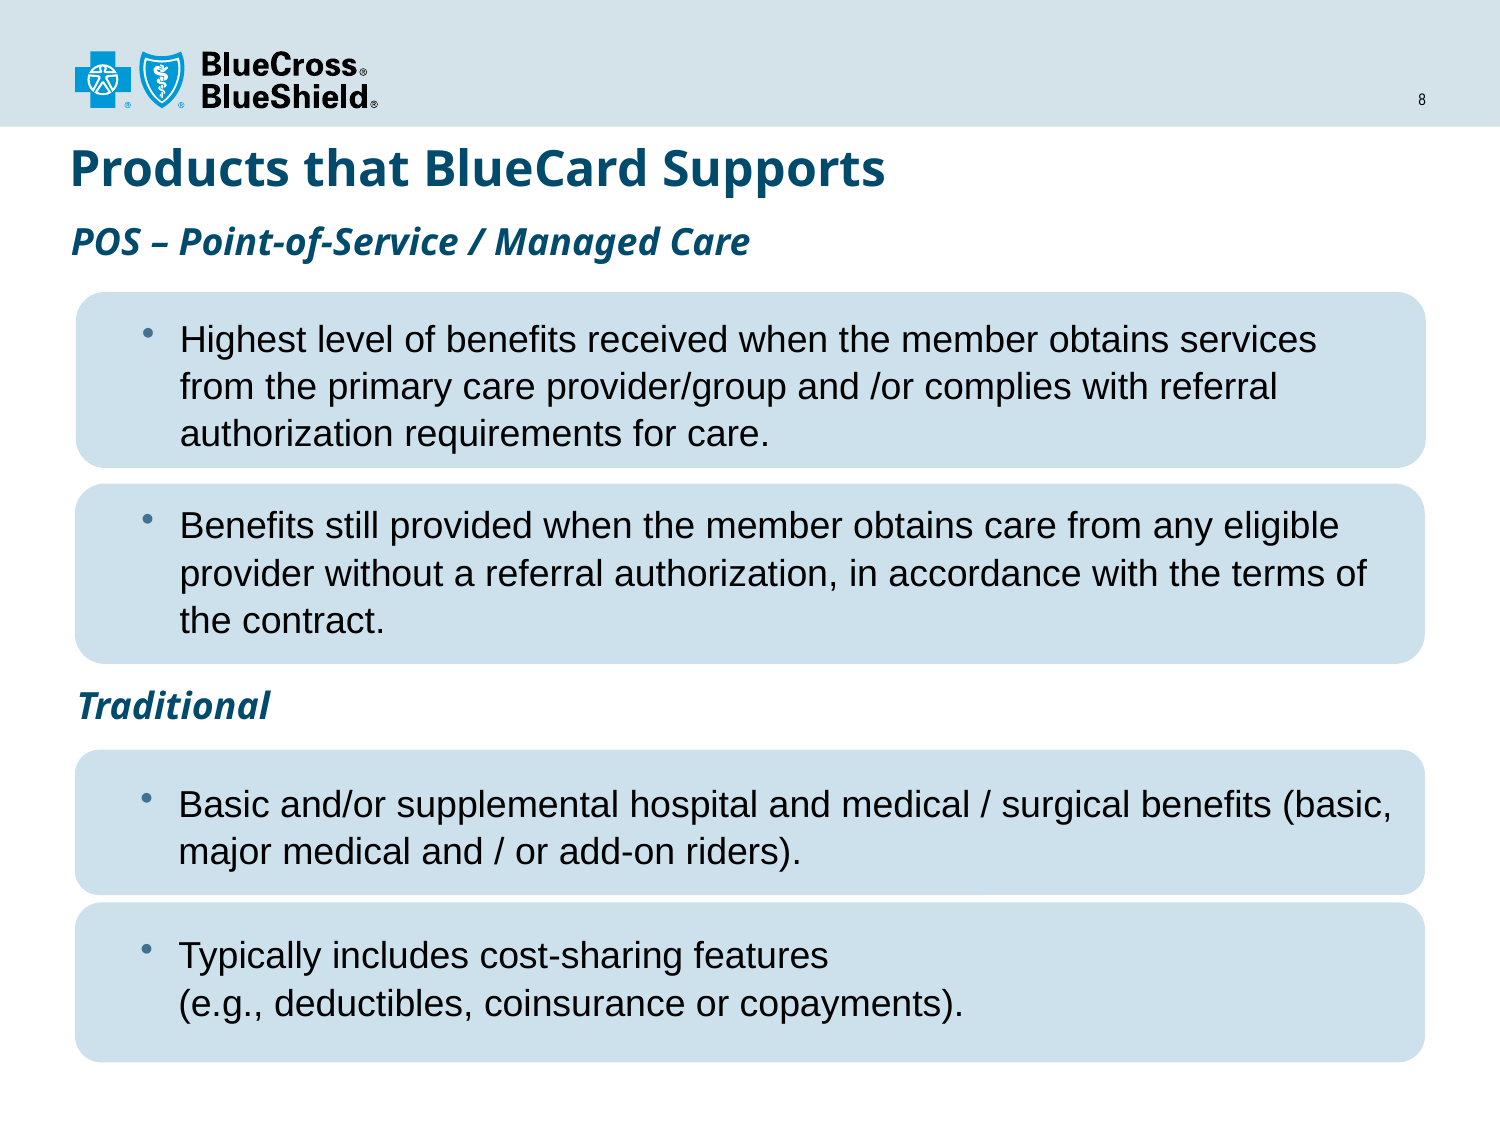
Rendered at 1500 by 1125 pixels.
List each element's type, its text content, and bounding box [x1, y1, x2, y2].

title Products that BlueCard Supports [69, 133, 1420, 246]
text_box Benefits still provided when the member obtains care from any eligible provider without a referral authorization, in accordance with the terms of the contract. [141, 491, 1399, 676]
text_box Traditional [61, 678, 343, 736]
text_box Typically includes cost-sharing features (e.g., deductibles, coinsurance or copayments). [140, 921, 1439, 1070]
text_box Highest level of benefits received when the member obtains services from the primary care provider/group and /or complies with referral authorization requirements for care. [141, 304, 1399, 449]
text_box [74, 902, 1424, 1063]
text_box Basic and/or supplemental hospital and medical / surgical benefits (basic, major medical and / or add-on riders). [140, 770, 1425, 914]
text_box [74, 483, 1425, 664]
text_box POS – Point-of-Service / Managed Care [55, 150, 1341, 271]
text_box [74, 749, 1425, 896]
picture [178, 101, 185, 109]
text_box [75, 291, 1426, 468]
picture [124, 101, 131, 109]
